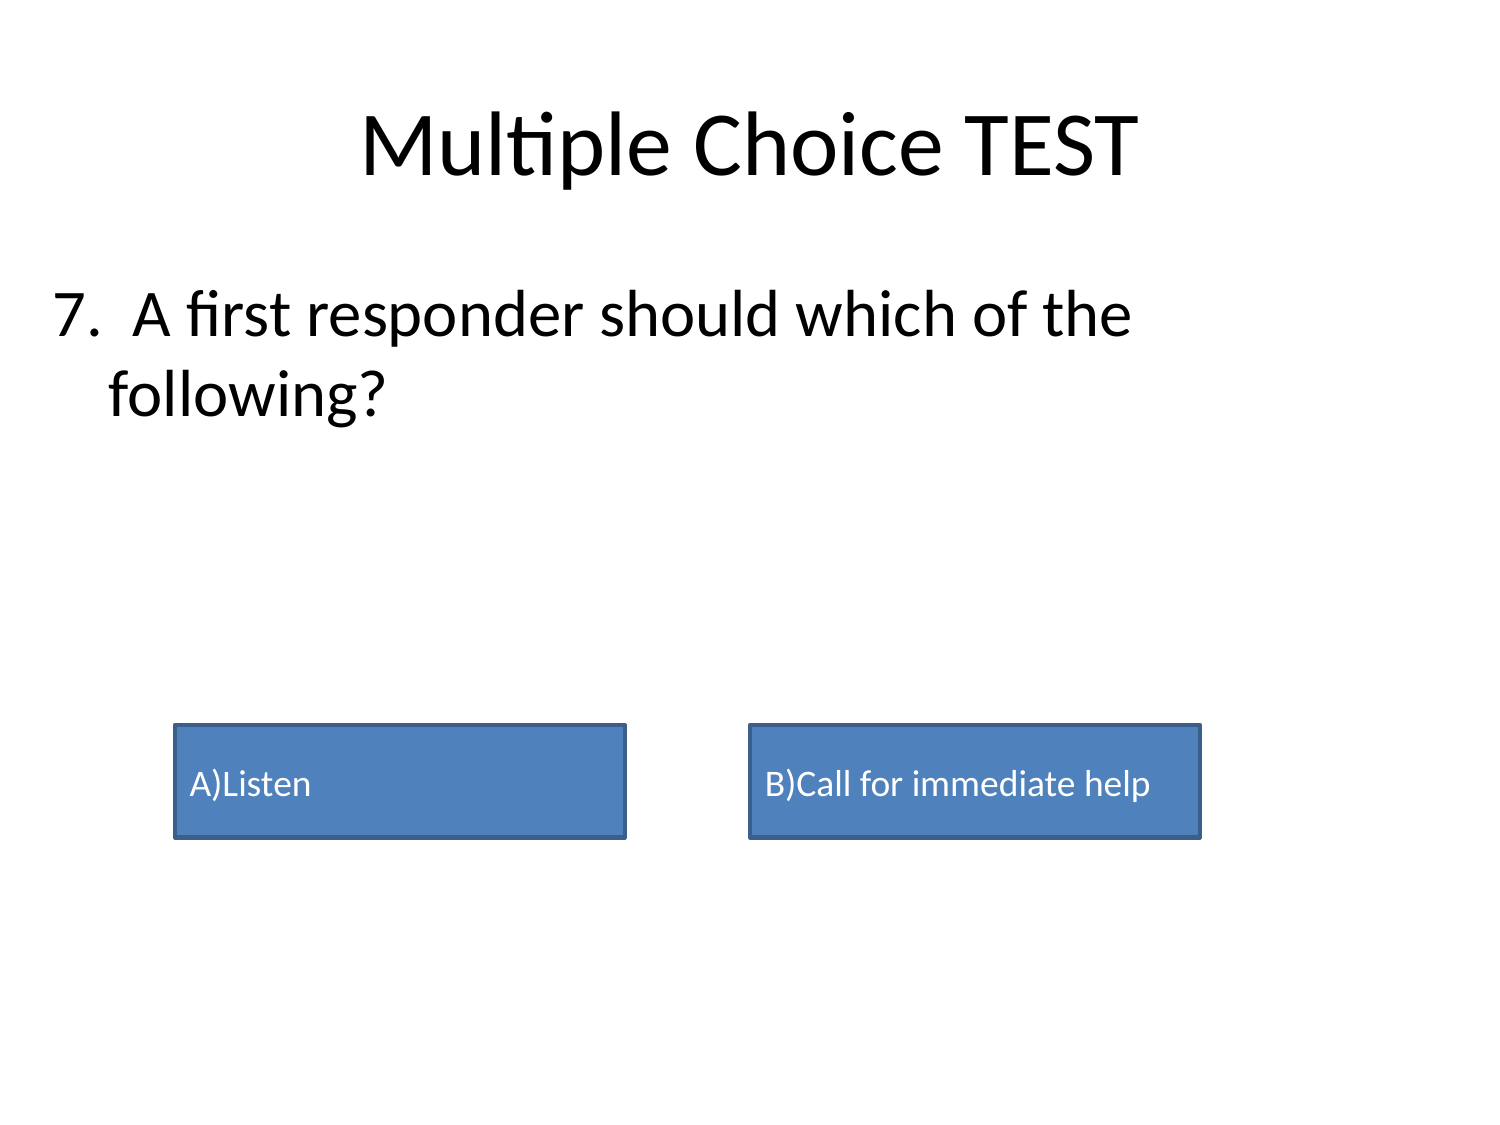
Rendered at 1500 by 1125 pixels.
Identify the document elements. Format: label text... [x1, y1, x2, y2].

title Multiple Choice TEST [75, 45, 1425, 233]
text_box A)Listen [173, 723, 627, 840]
text_box B)Call for immediate help [748, 723, 1202, 840]
list 7. A first responder should which of the following? [37, 262, 1425, 1088]
